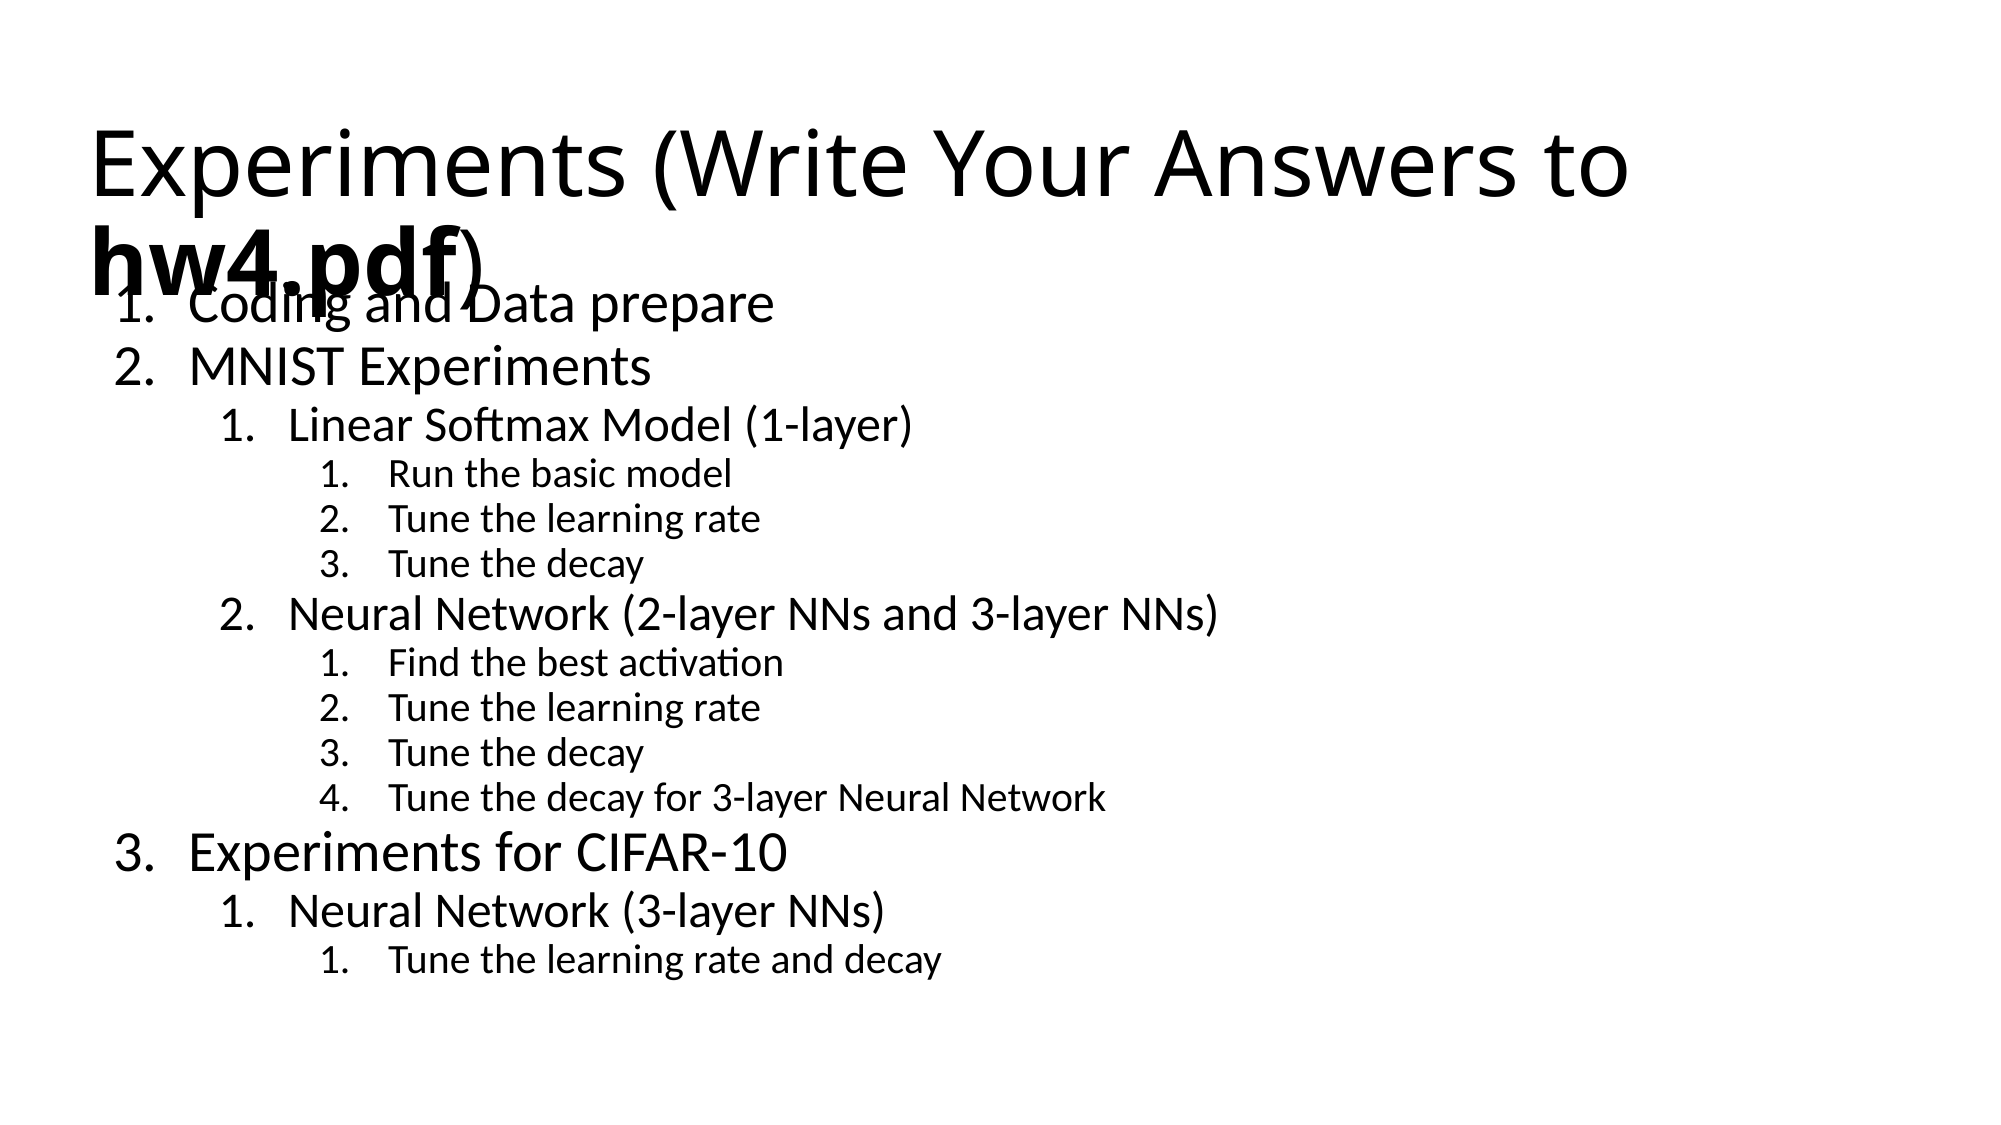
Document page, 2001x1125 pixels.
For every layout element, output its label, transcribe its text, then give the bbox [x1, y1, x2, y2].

title Experiments (Write Your Answers to hw4.pdf) [68, 97, 1932, 223]
list Coding and Data prepare MNIST Experiments Linear Softmax Model (1-layer) Run the basic model Tune the learning rate Tune the decay Neural Network (2-layer NNs and 3-layer NNs) Find the best activation Tune the learning rate Tune the decay Tune the decay for 3-layer Neural Network Experiments for CIFAR-10 Neural Network (3-layer NNs) Tune the learning rate and decay [68, 252, 1964, 1076]
